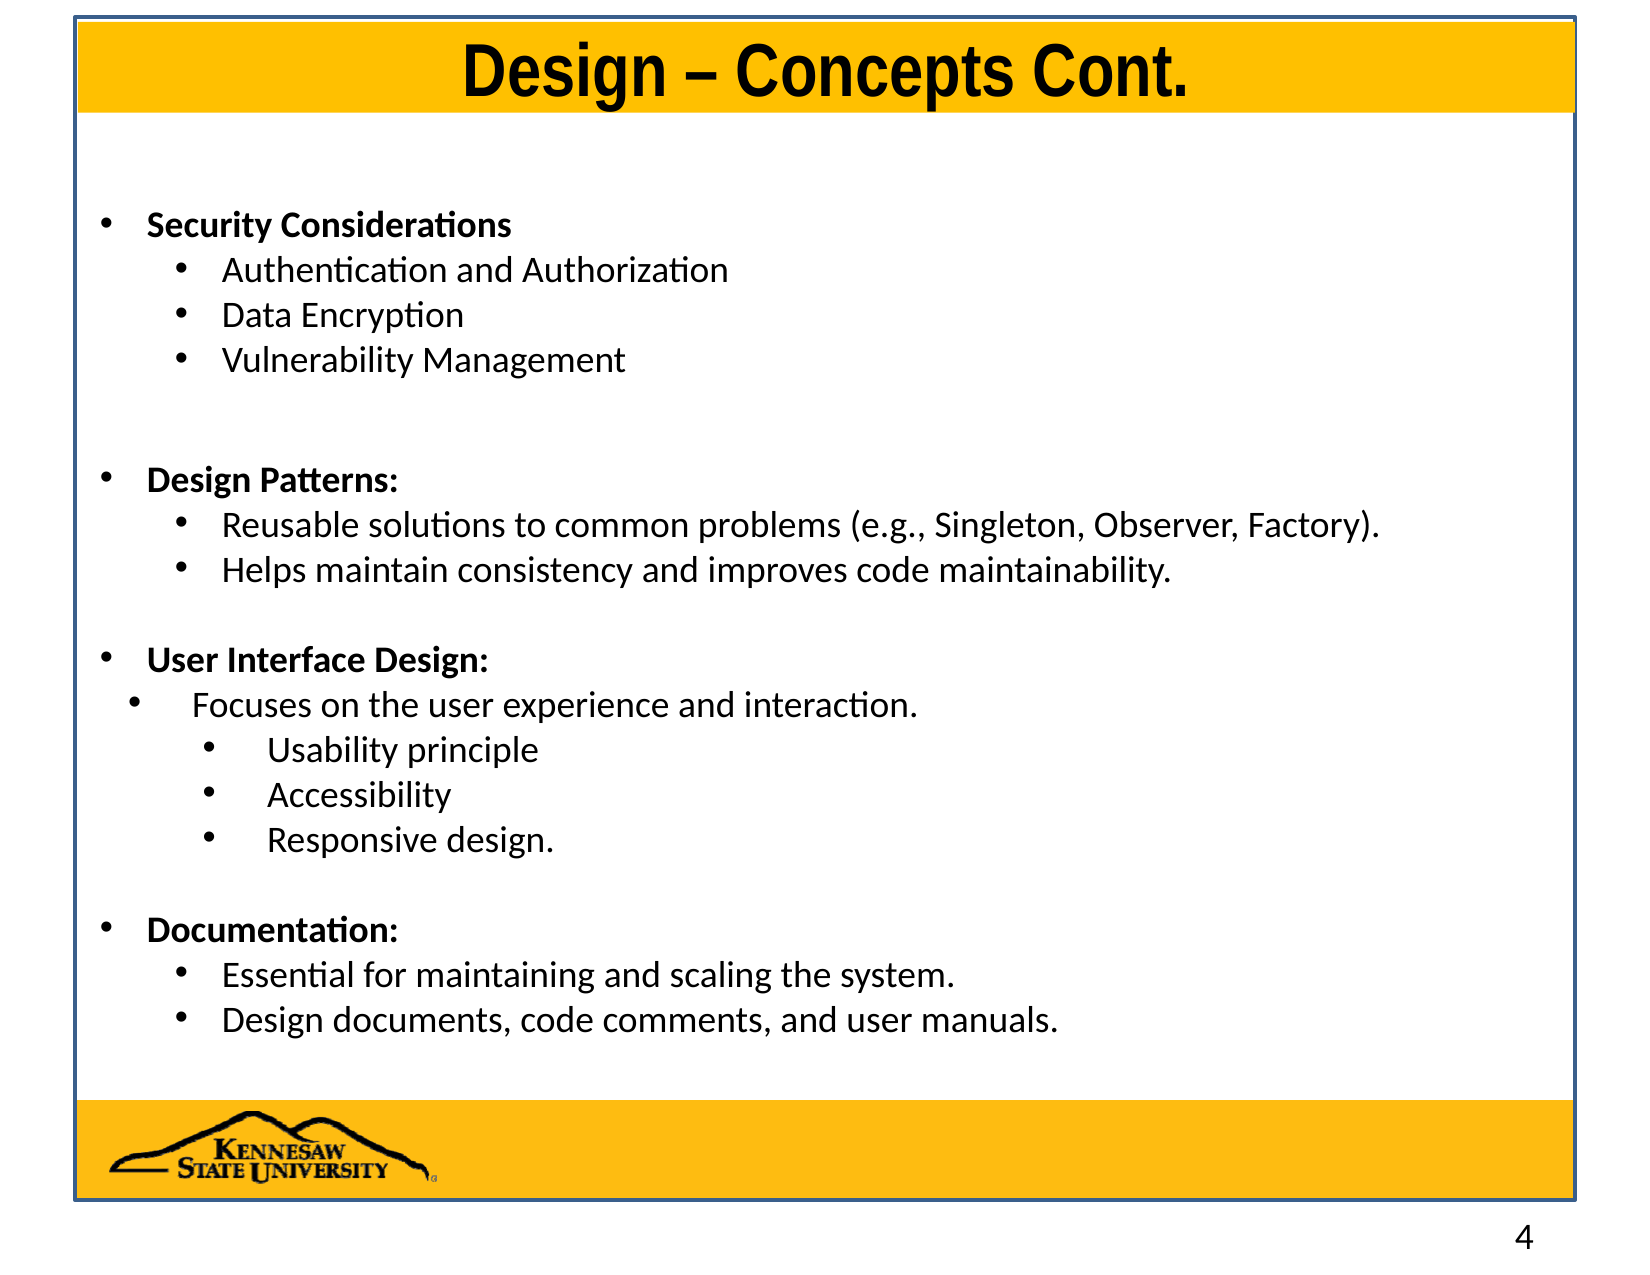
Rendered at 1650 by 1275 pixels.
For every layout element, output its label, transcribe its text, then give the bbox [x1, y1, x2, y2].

title Design – Concepts Cont. [77, 21, 1575, 113]
list Security Considerations Authentication and Authorization Data Encryption Vulnerability Management Design Patterns: Reusable solutions to common problems (e.g., Singleton, Observer, Factory). Helps maintain consistency and improves code maintainability. User Interface Design: Focuses on the user experience and interaction. Usability principle Accessibility Responsive design. Documentation: Essential for maintaining and scaling the system. Design documents, code comments, and user manuals. [99, 150, 1488, 1191]
